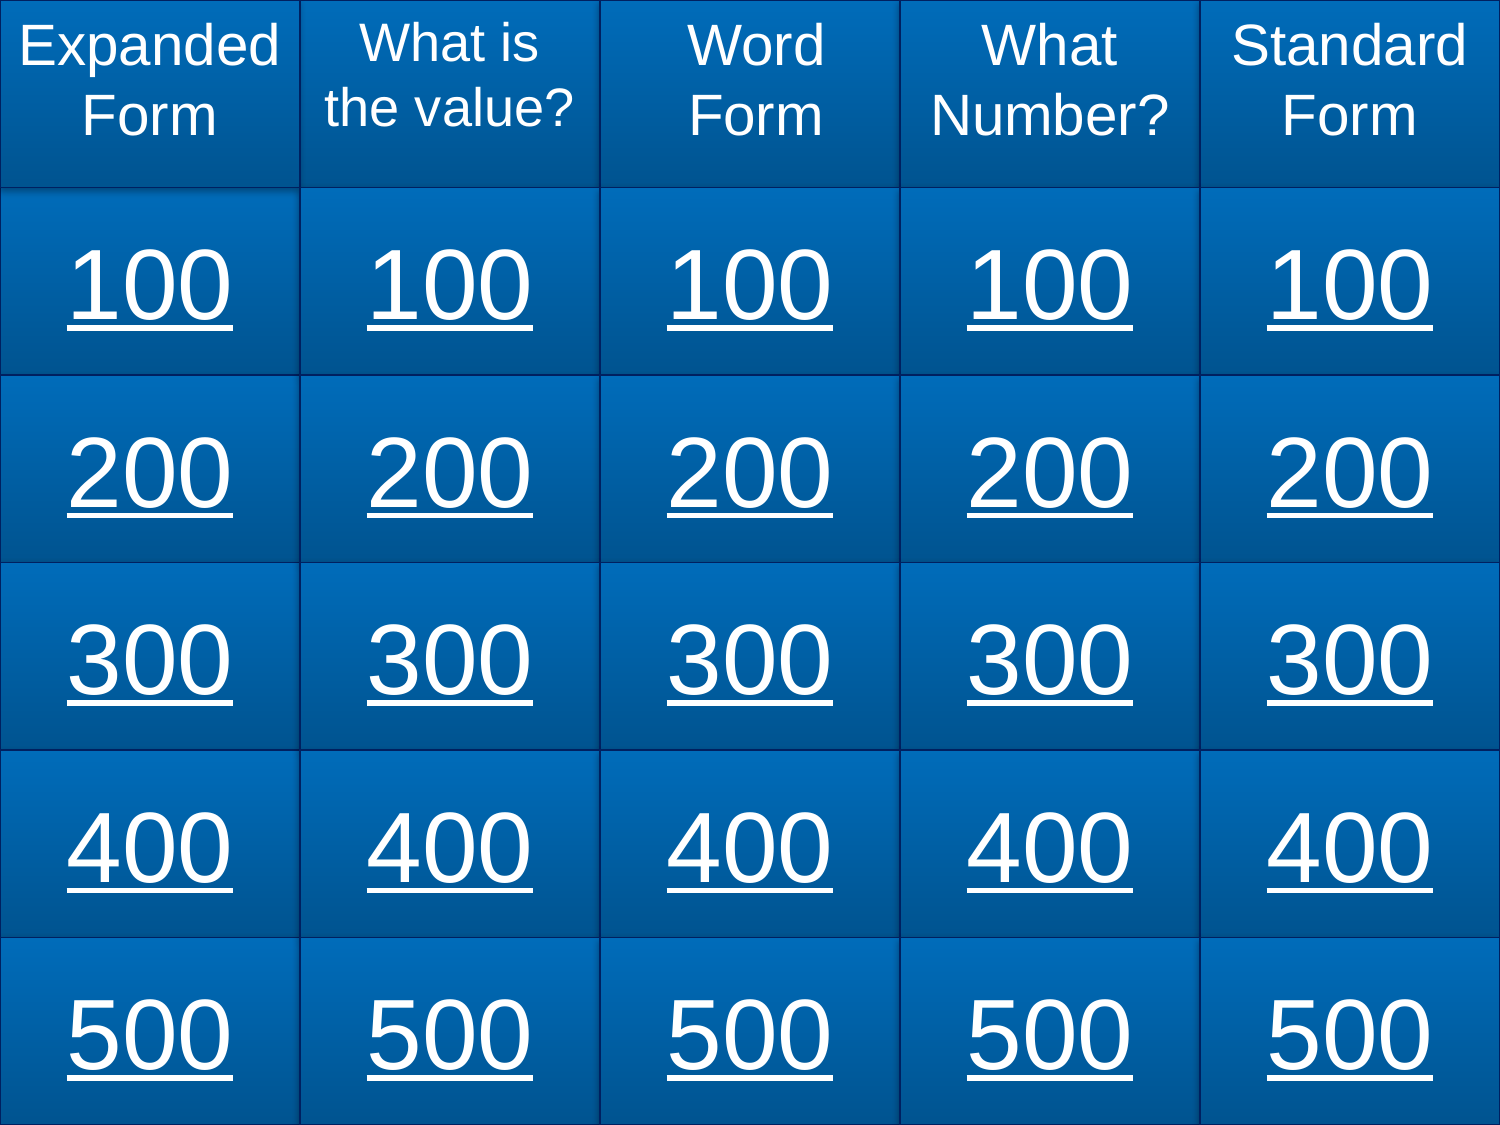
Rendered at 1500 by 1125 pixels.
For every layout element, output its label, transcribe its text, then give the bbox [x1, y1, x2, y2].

text_box 400 [0, 774, 299, 910]
text_box 400 [599, 774, 899, 910]
text_box 400 [299, 774, 599, 910]
text_box 500 [1199, 962, 1500, 1098]
text_box 200 [1200, 399, 1500, 535]
text_box Expanded Form [0, 0, 300, 155]
text_box 300 [1199, 587, 1500, 723]
text_box 200 [900, 399, 1200, 535]
text_box What Number? [899, 0, 1199, 155]
text_box Standard Form [1199, 0, 1500, 155]
text_box 500 [899, 962, 1199, 1098]
text_box 200 [299, 399, 600, 535]
text_box 400 [1199, 774, 1500, 910]
text_box 100 [0, 212, 299, 348]
text_box 200 [600, 399, 900, 535]
text_box 100 [1199, 212, 1500, 348]
text_box 300 [0, 587, 299, 723]
text_box 500 [599, 962, 899, 1098]
text_box 500 [299, 962, 599, 1098]
text_box Word Form [599, 0, 899, 155]
text_box 300 [899, 587, 1199, 723]
text_box What is the value? [299, 0, 599, 145]
text_box 300 [299, 587, 599, 723]
text_box 100 [299, 212, 599, 348]
text_box 100 [899, 212, 1199, 348]
text_box 500 [0, 962, 299, 1098]
text_box 100 [599, 212, 899, 348]
text_box 400 [899, 774, 1199, 910]
text_box 200 [0, 399, 299, 535]
text_box 300 [599, 587, 899, 723]
